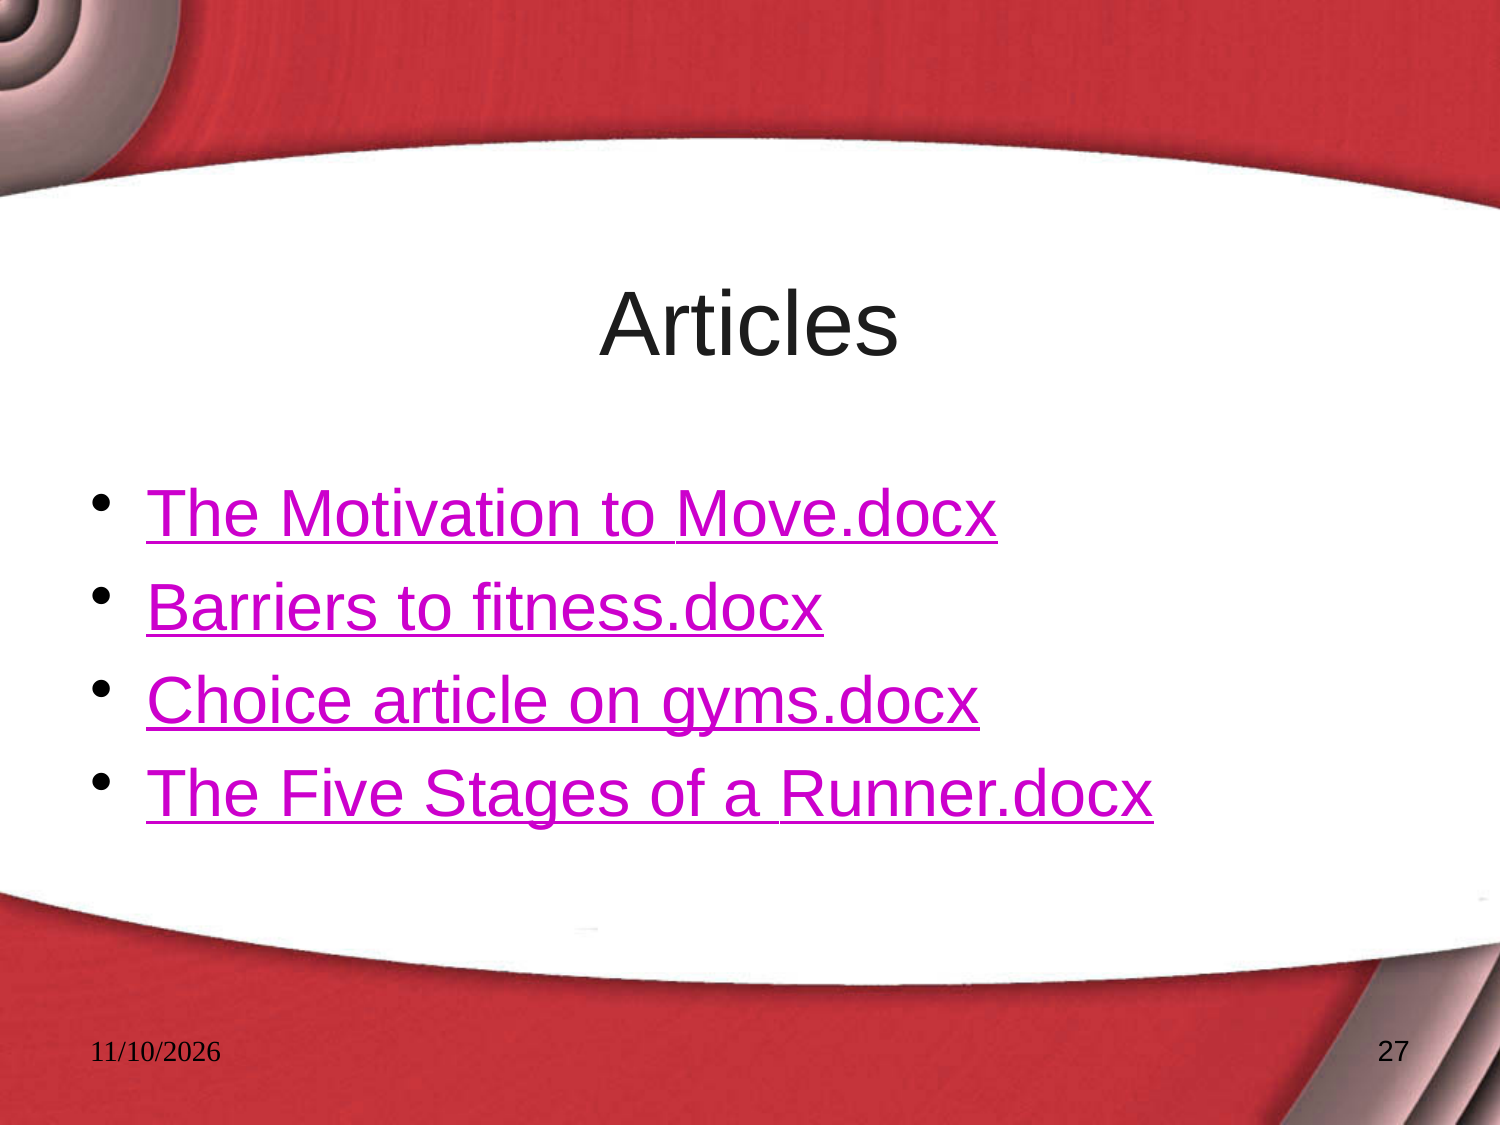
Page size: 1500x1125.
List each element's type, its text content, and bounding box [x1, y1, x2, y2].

picture [0, 0, 1500, 1125]
title Articles [74, 224, 1426, 413]
slide_number 27 [1074, 1024, 1426, 1103]
list The Motivation to Move.docx Barriers to fitness.docx Choice article on gyms.docx The Five Stages of a Runner.docx [74, 462, 1426, 1006]
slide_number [74, 1024, 426, 1103]
